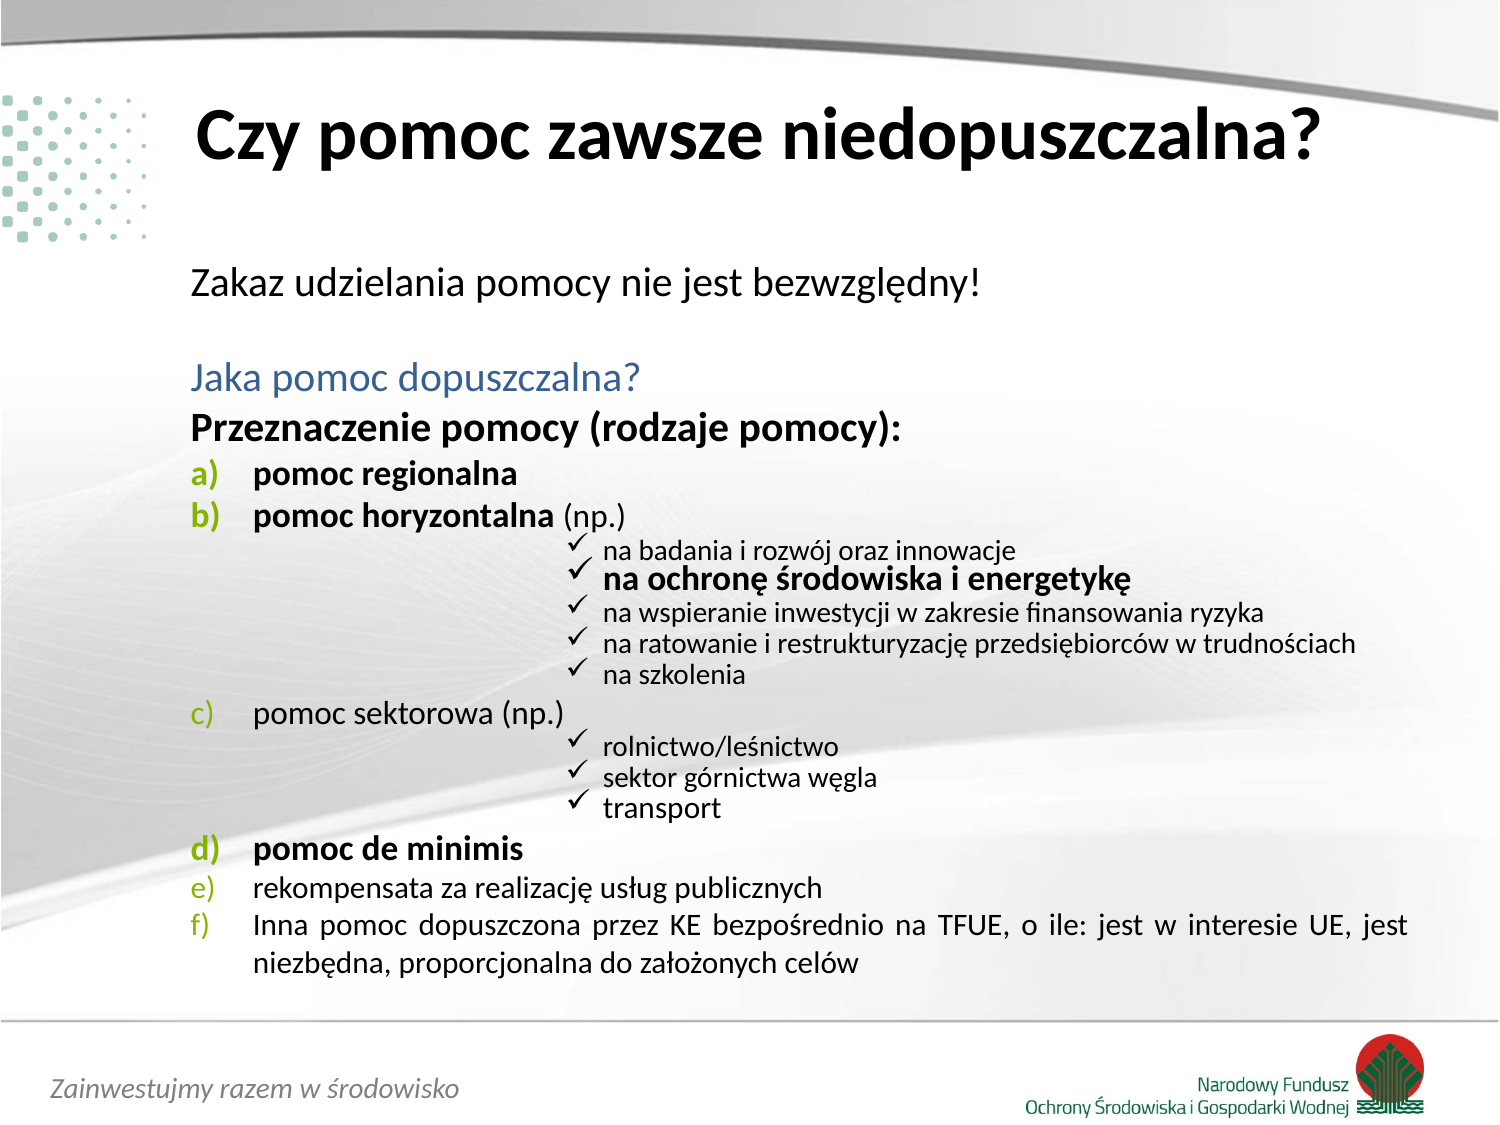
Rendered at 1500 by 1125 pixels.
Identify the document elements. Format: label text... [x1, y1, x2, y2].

picture [1026, 1034, 1424, 1118]
text_box Czy pomoc zawsze niedopuszczalna? [135, 66, 1385, 193]
picture [0, 0, 1499, 1023]
text_box Zakaz udzielania pomocy nie jest bezwzględny! Jaka pomoc dopuszczalna? Przeznaczenie pomocy (rodzaje pomocy): pomoc regionalna pomoc horyzontalna (np.) na badania i rozwój oraz innowacje na ochronę środowiska i energetykę na wspieranie inwestycji w zakresie finansowania ryzyka na ratowanie i restrukturyzację przedsiębiorców w trudnościach na szkolenia pomoc sektorowa (np.) rolnictwo/leśnictwo sektor górnictwa węgla transport pomoc de minimis rekompensata za realizację usług publicznych Inna pomoc dopuszczona przez KE bezpośrednio na TFUE, o ile: jest w interesie UE, jest niezbędna, proporcjonalna do założonych celów [175, 247, 1425, 1024]
